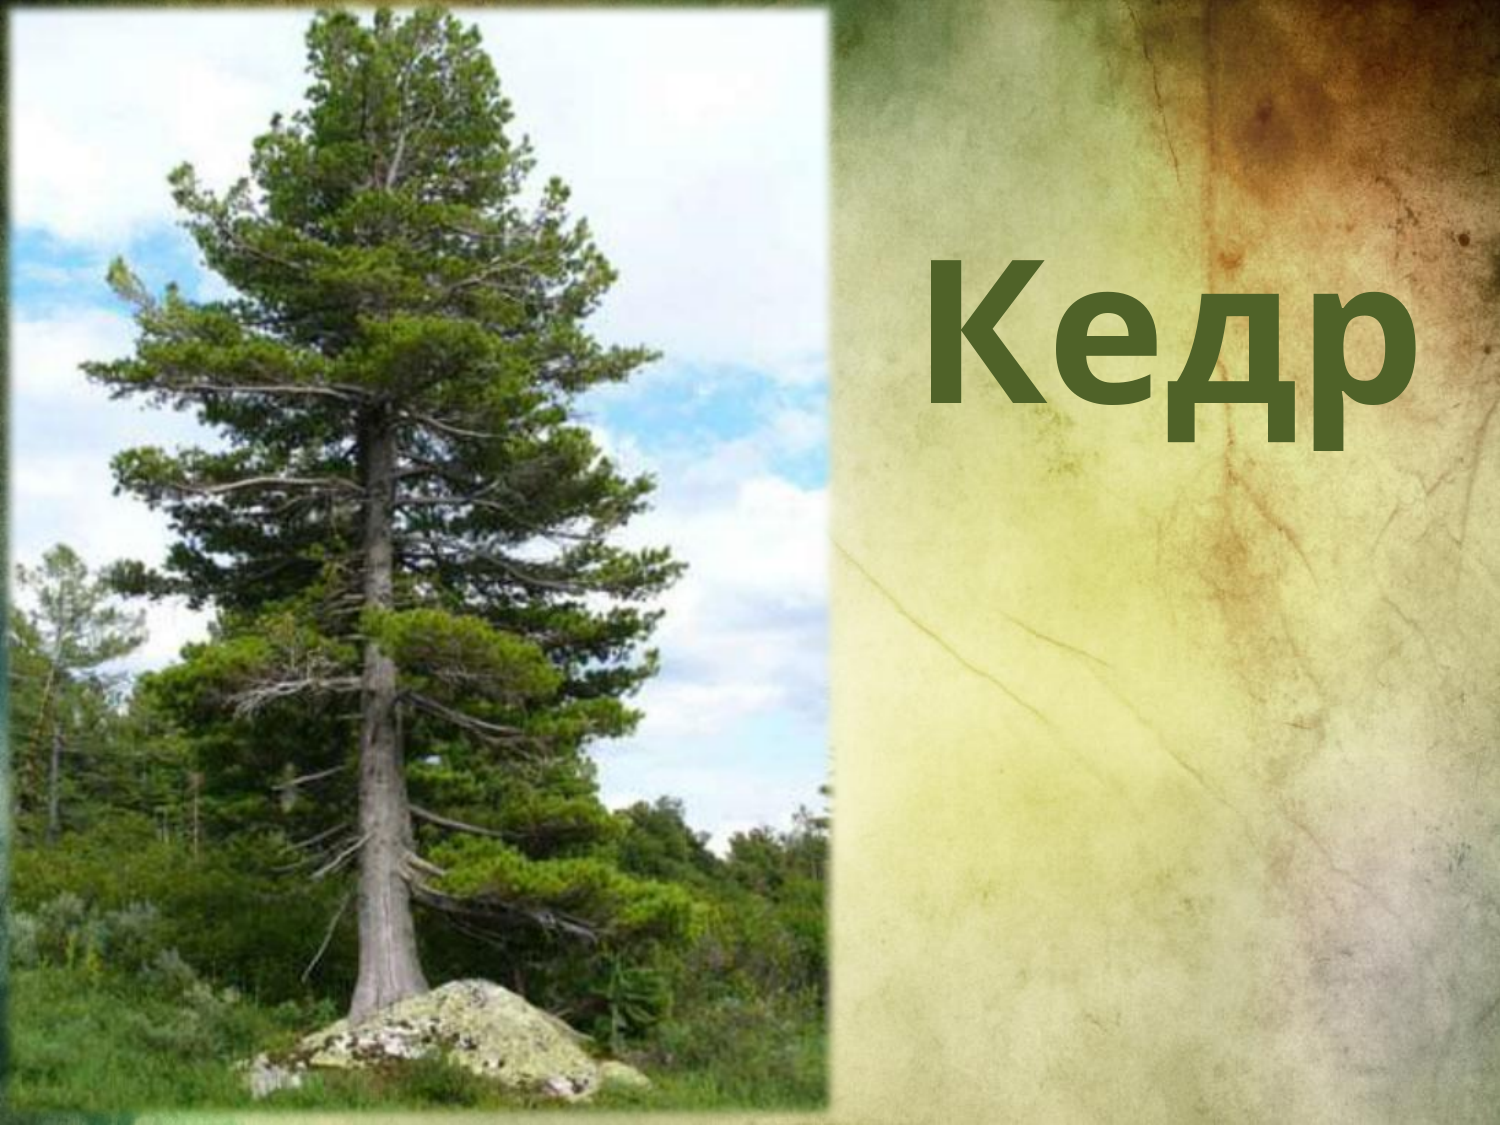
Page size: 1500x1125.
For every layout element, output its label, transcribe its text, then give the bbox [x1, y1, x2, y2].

picture [0, 0, 1500, 1125]
text_box Кедр [843, 196, 1500, 451]
